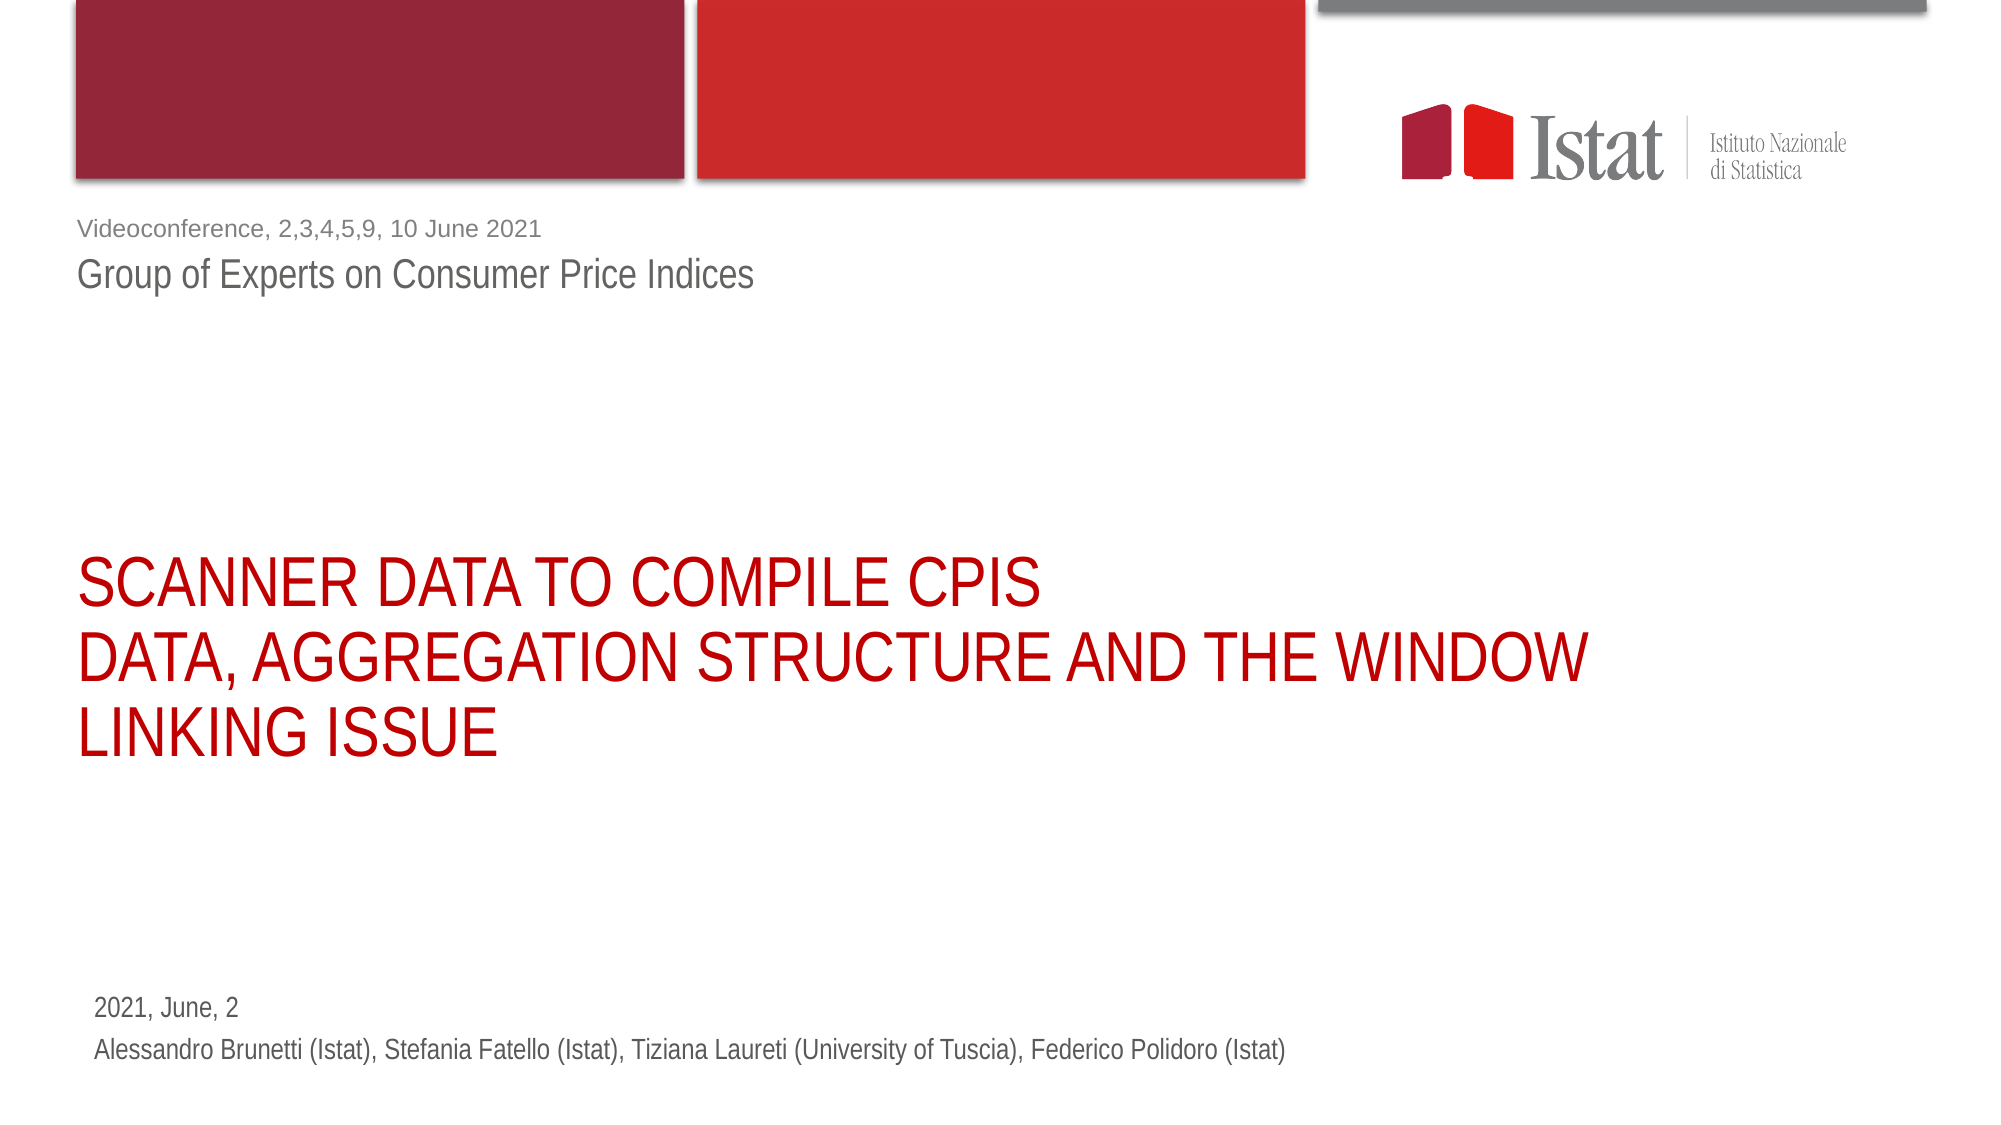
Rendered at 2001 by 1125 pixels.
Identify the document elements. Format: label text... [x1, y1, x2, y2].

list 2021, June, 2 Alessandro Brunetti (Istat), Stefania Fatello (Istat), Tiziana Laureti (University of Tuscia), Federico Polidoro (Istat) [94, 994, 1322, 1066]
picture [1402, 104, 1846, 181]
list Videoconference, 2,3,4,5,9, 10 June 2021 [76, 211, 683, 246]
list Group of Experts on Consumer Price Indices [76, 246, 1396, 390]
title Scanner data to compile CPIs Data, Aggregation structure and the Window Linking issue [77, 430, 1770, 887]
